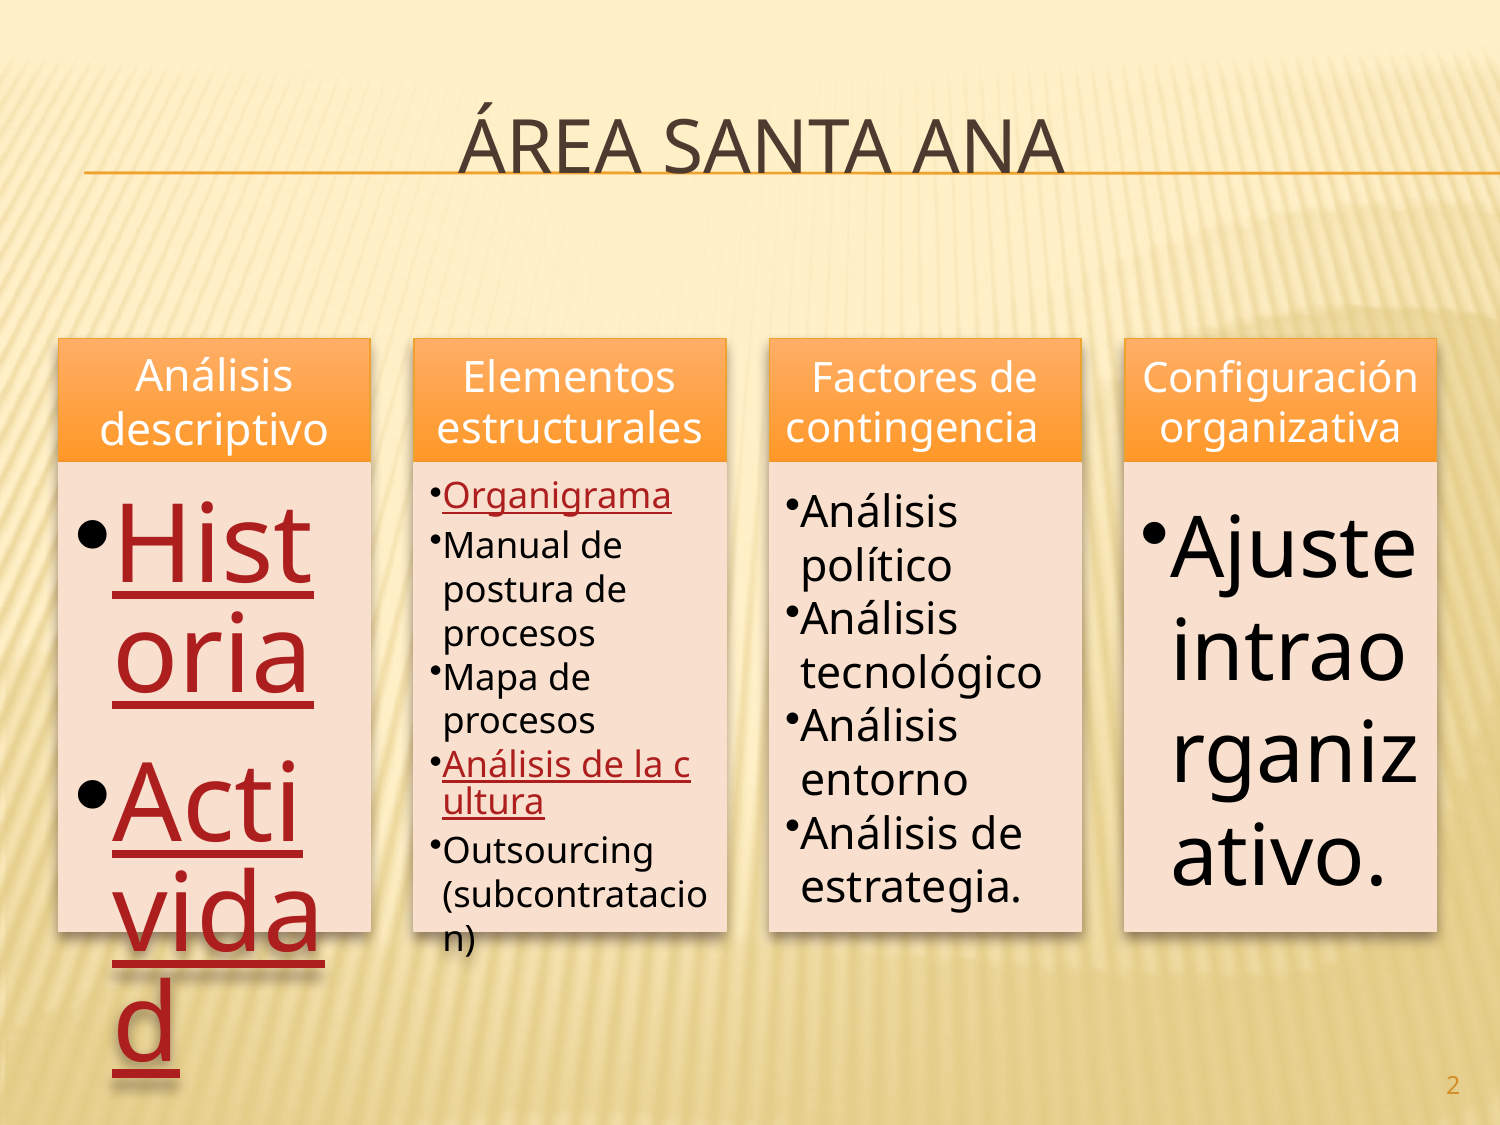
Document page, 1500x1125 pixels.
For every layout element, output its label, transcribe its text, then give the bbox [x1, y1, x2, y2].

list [58, 257, 1437, 1013]
slide_number 2 [1350, 1062, 1475, 1103]
title Área Santa Ana [49, 75, 1475, 213]
